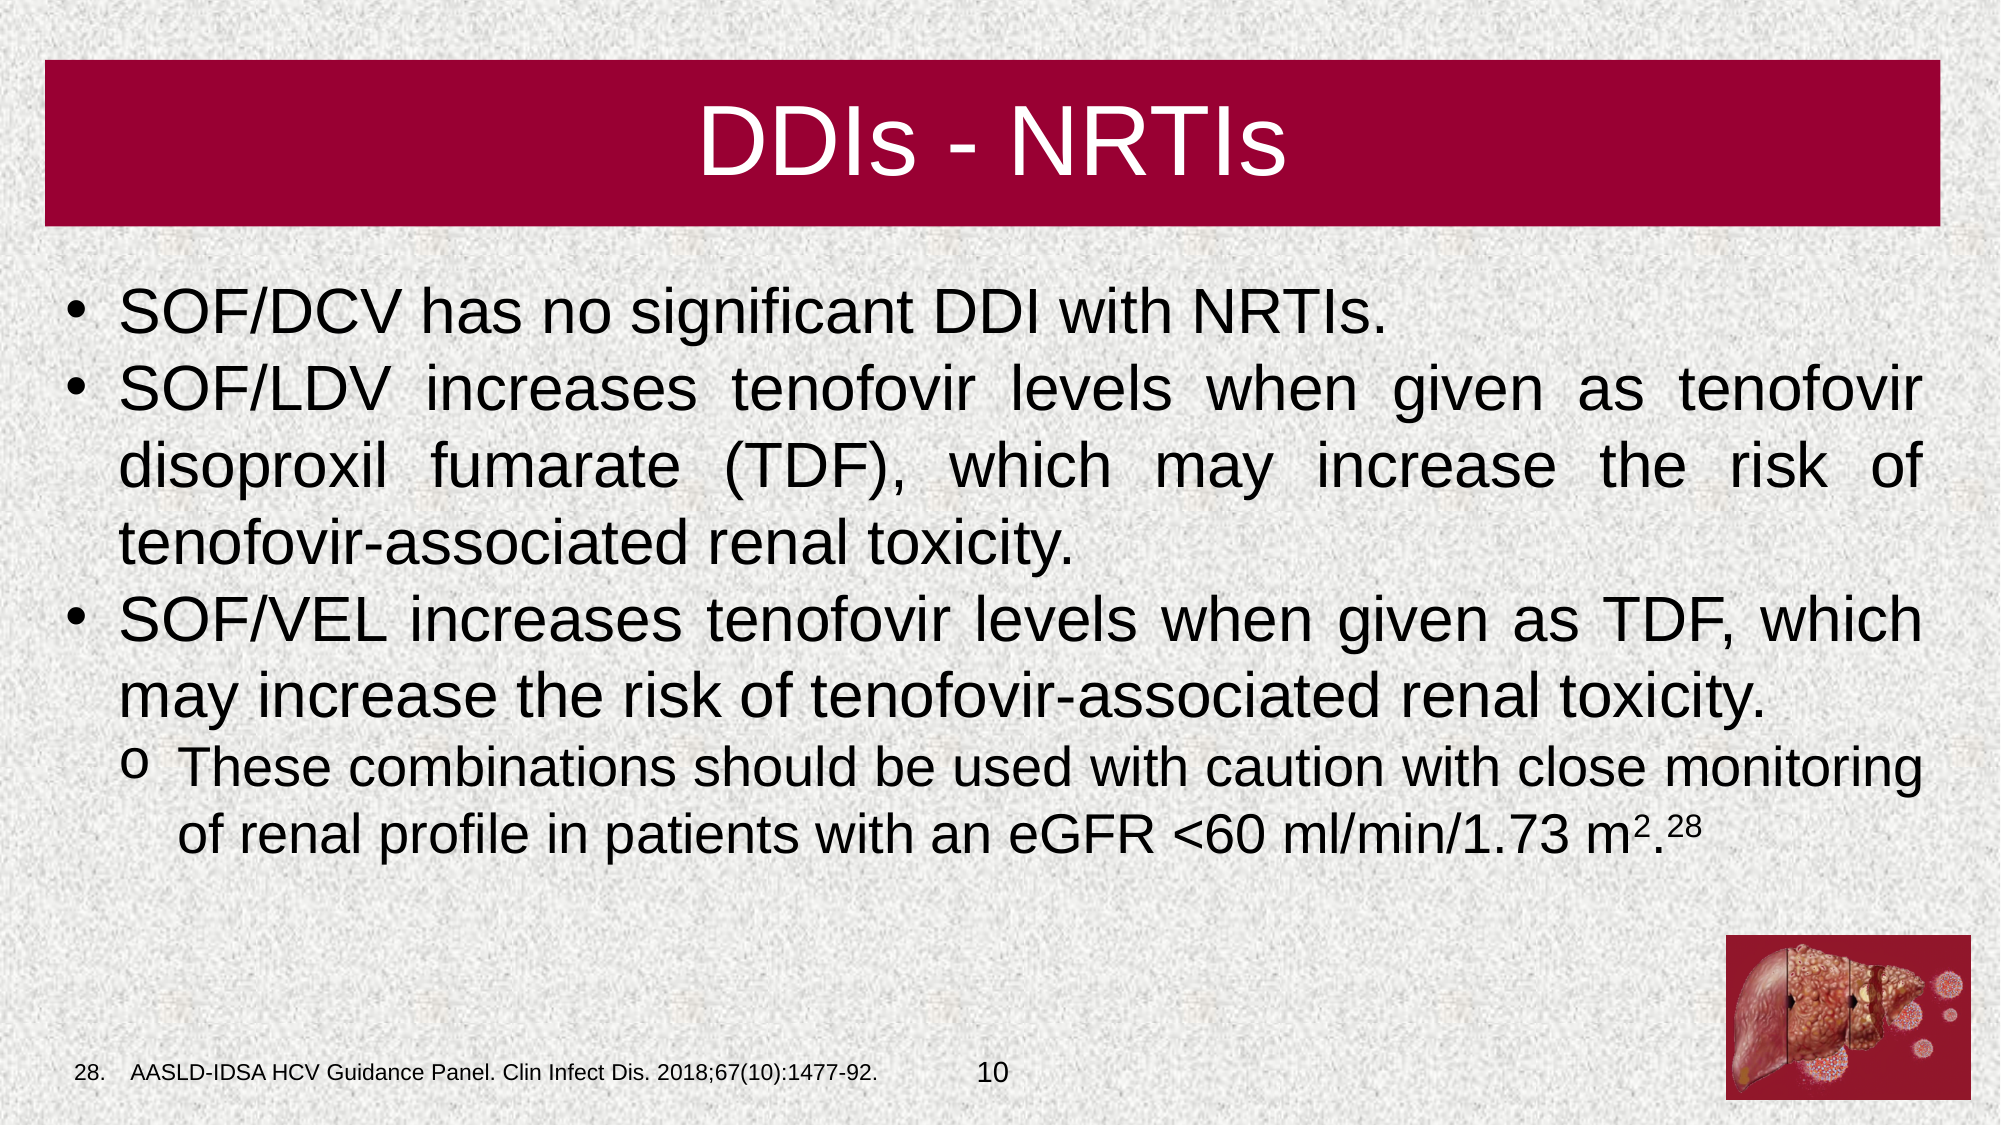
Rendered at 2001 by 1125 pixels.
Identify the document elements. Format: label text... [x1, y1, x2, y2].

text_box AASLD-IDSA HCV Guidance Panel. Clin Infect Dis. 2018;67(10):1477-92. [57, 1041, 1239, 1102]
list SOF/DCV has no significant DDI with NRTIs. SOF/LDV increases tenofovir levels when given as tenofovir disoproxil fumarate (TDF), which may increase the risk of tenofovir-associated renal toxicity. SOF/VEL increases tenofovir levels when given as TDF, which may increase the risk of tenofovir-associated renal toxicity. These combinations should be used with caution with close monitoring of renal profile in patients with an eGFR <60 ml/min/1.73 m2.28 [49, 262, 1941, 988]
text_box DDIs - NRTIs [45, 59, 1941, 227]
picture [0, 0, 2001, 1125]
